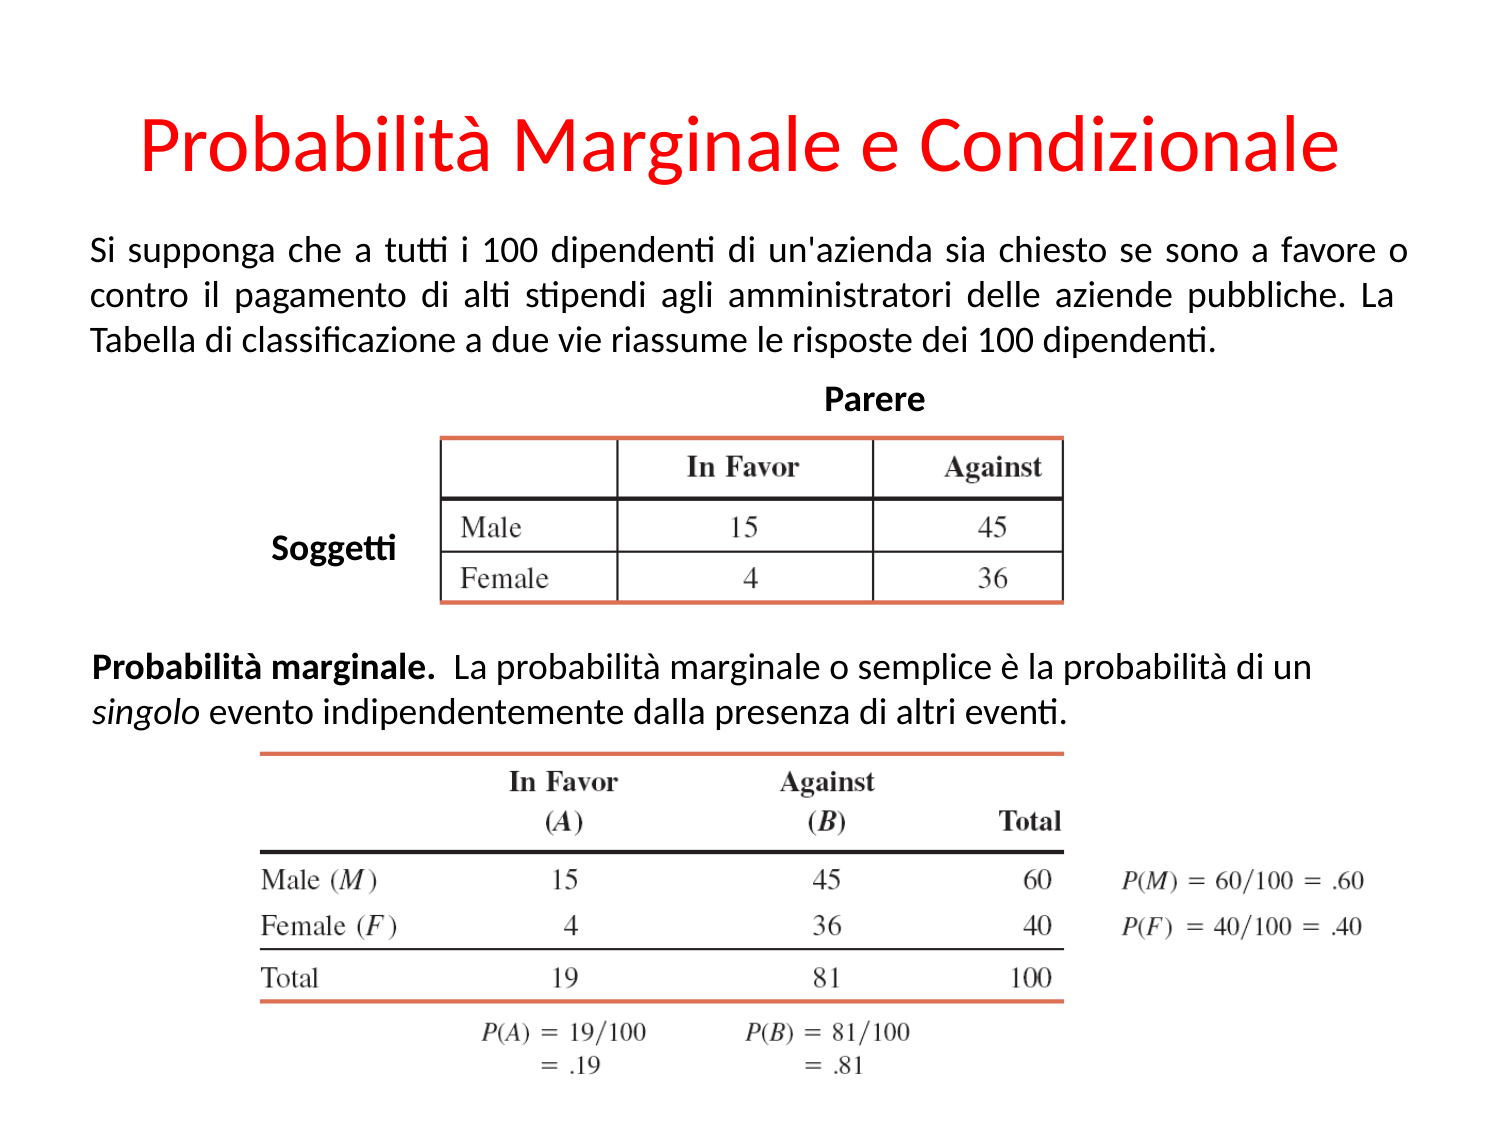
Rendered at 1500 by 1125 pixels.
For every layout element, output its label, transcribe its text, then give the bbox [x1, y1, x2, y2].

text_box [203, 366, 1075, 618]
title Probabilità Marginale e Condizionale [75, 45, 1425, 217]
picture [244, 740, 1397, 1090]
text_box Si supponga che a tutti i 100 dipendenti di un'azienda sia chiesto se sono a favore o contro il pagamento di alti stipendi agli amministratori delle aziende pubbliche. La Tabella di classificazione a due vie riassume le risposte dei 100 dipendenti. [74, 217, 1425, 368]
text_box Probabilità marginale. La probabilità marginale o semplice è la probabilità di un singolo evento indipendentemente dalla presenza di altri eventi. [77, 634, 1428, 740]
